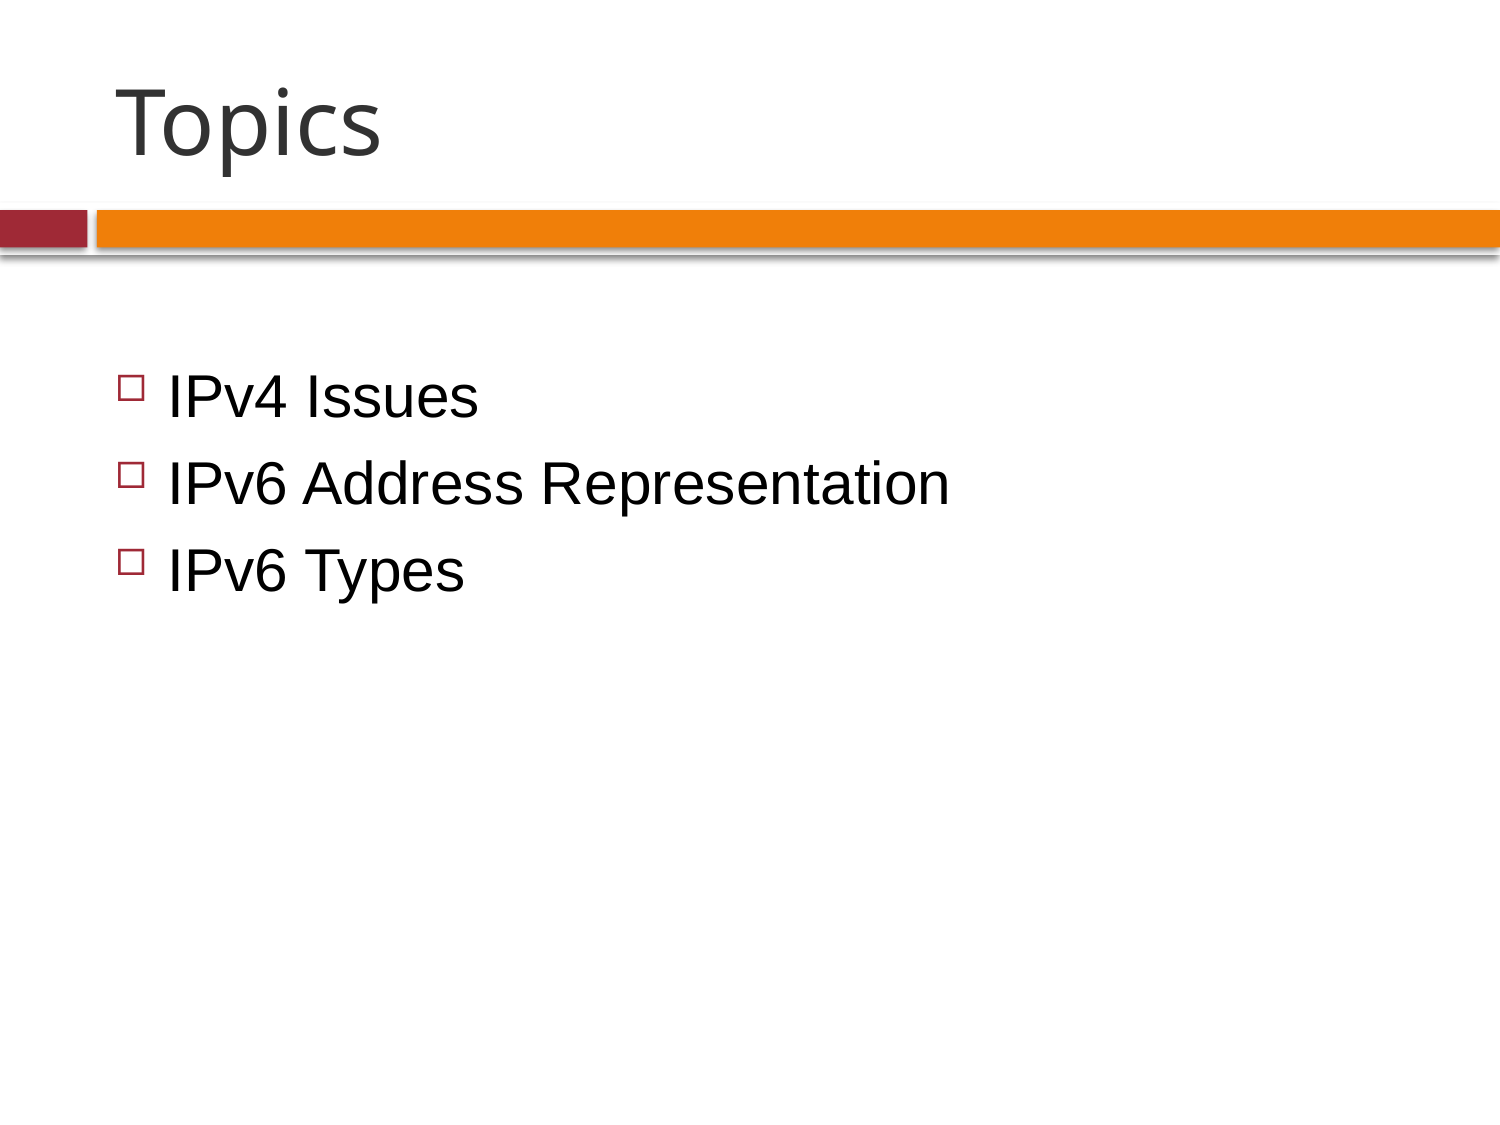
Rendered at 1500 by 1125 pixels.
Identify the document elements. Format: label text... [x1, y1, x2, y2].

list IPv4 Issues IPv6 Address Representation IPv6 Types [100, 262, 1438, 1000]
title Topics [100, 37, 1438, 200]
